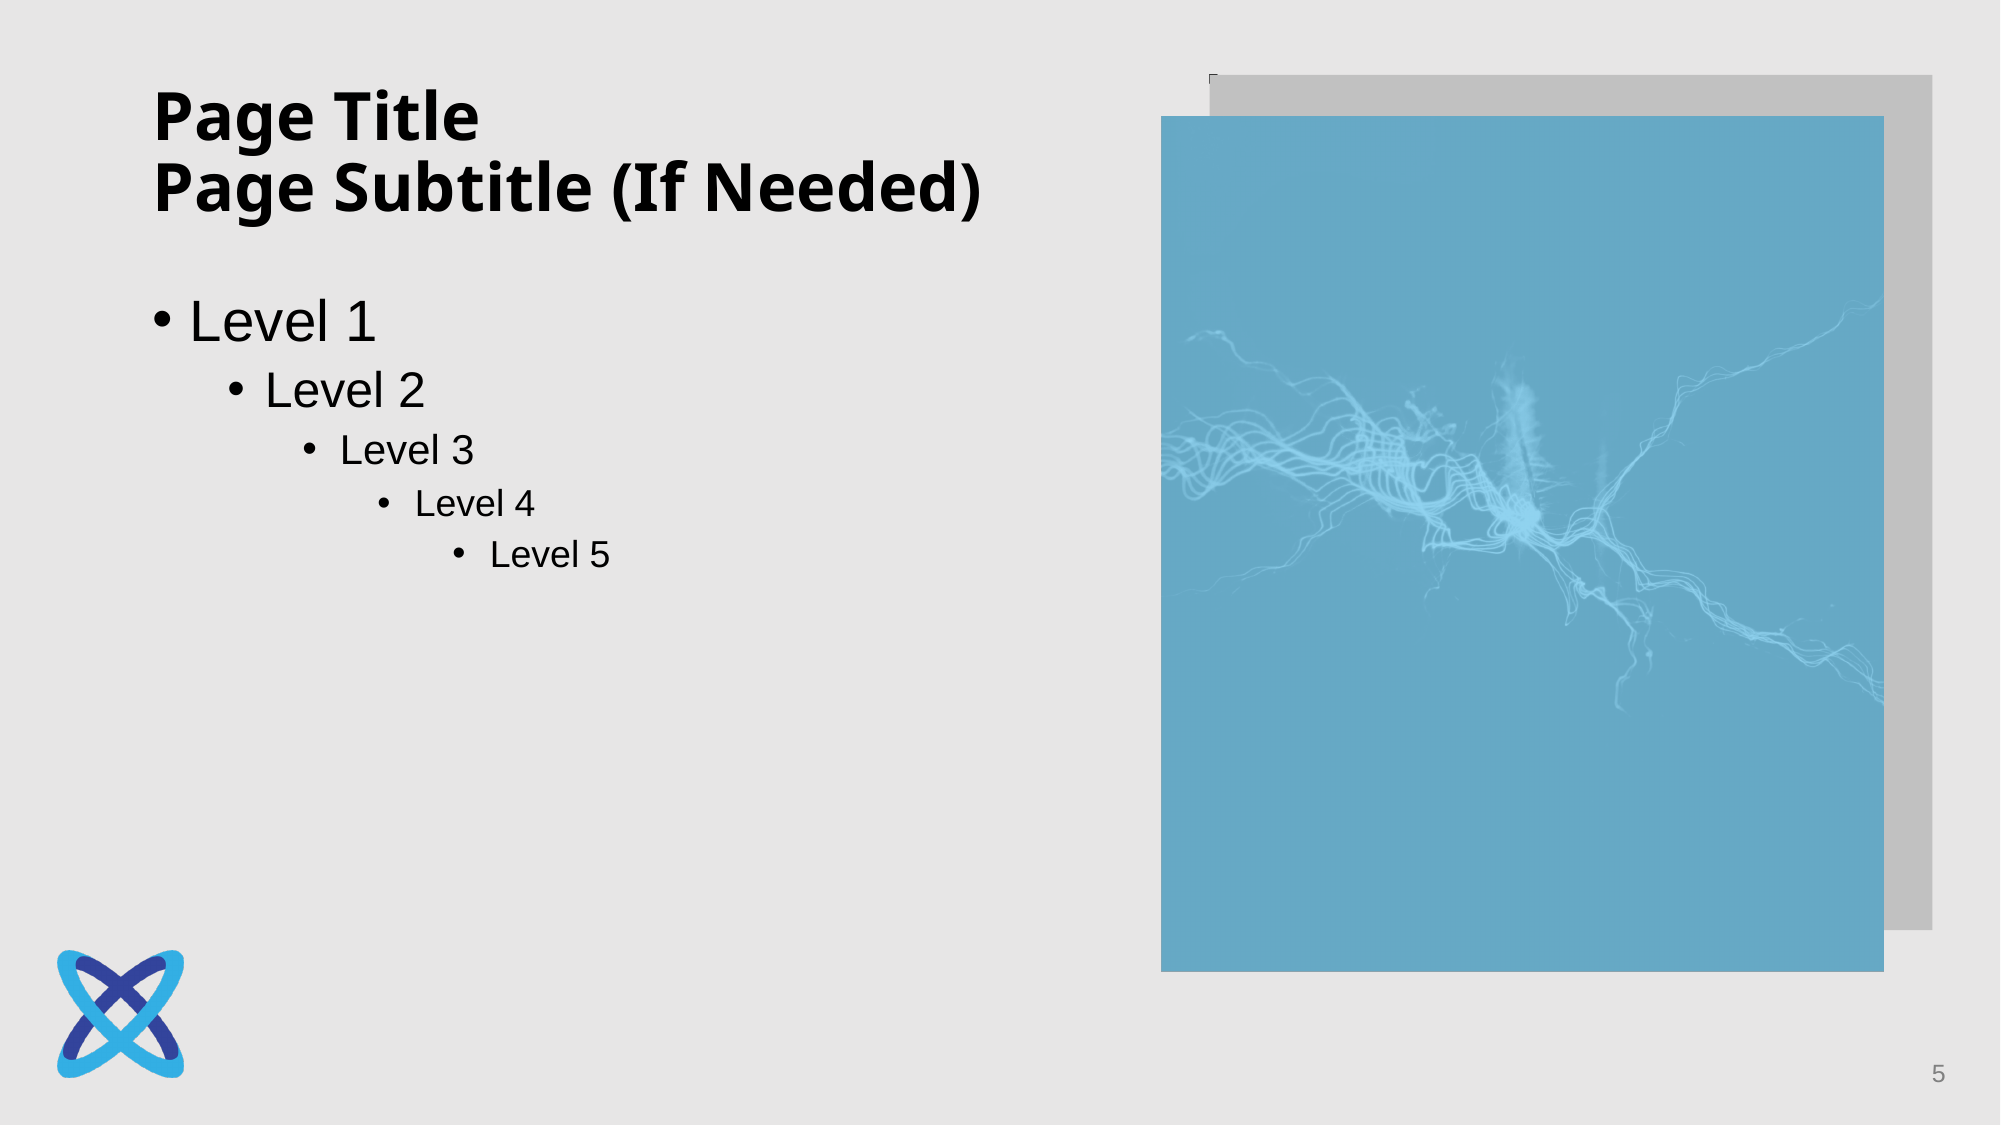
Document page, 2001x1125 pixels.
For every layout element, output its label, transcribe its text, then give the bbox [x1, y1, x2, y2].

list Level 1 Level 2 Level 3 Level 4 Level 5 [137, 283, 1070, 951]
slide_number 5 [1856, 1042, 1961, 1103]
picture [0, 0, 2001, 1125]
title Page Title Page Subtitle (If Needed) [137, 75, 1070, 258]
